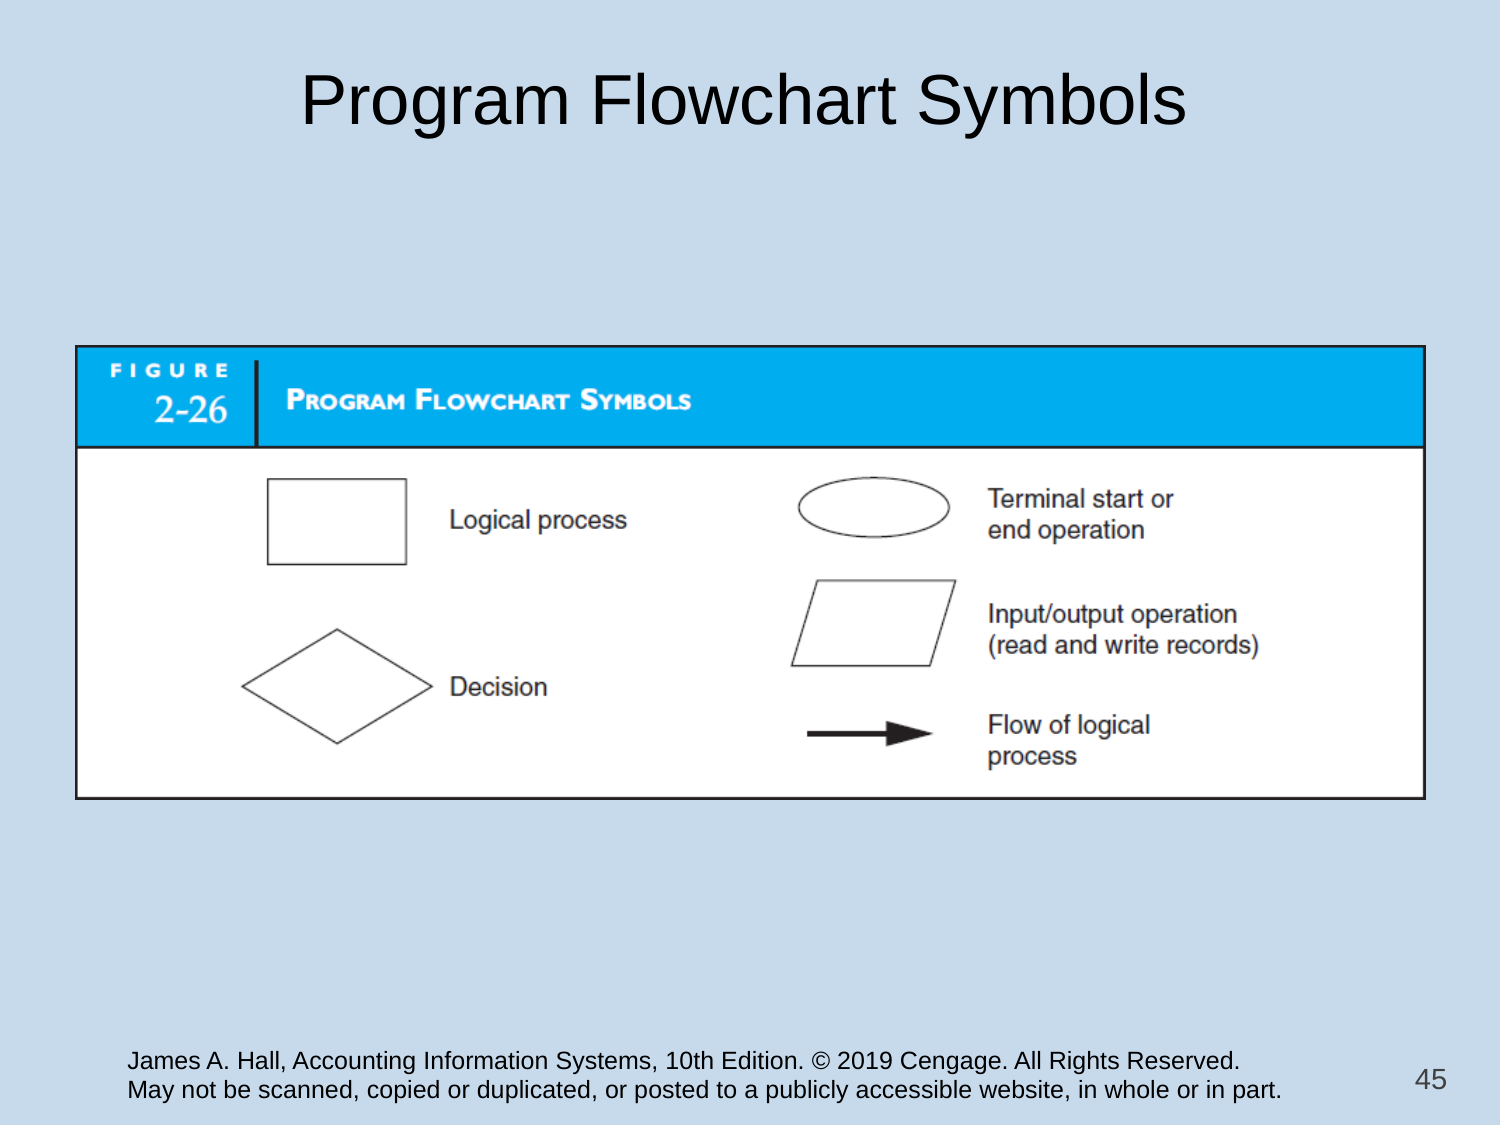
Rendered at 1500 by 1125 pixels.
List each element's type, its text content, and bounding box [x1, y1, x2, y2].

slide_number 45 [1400, 1052, 1488, 1113]
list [74, 345, 1426, 800]
title Program Flowchart Symbols [69, 62, 1420, 188]
